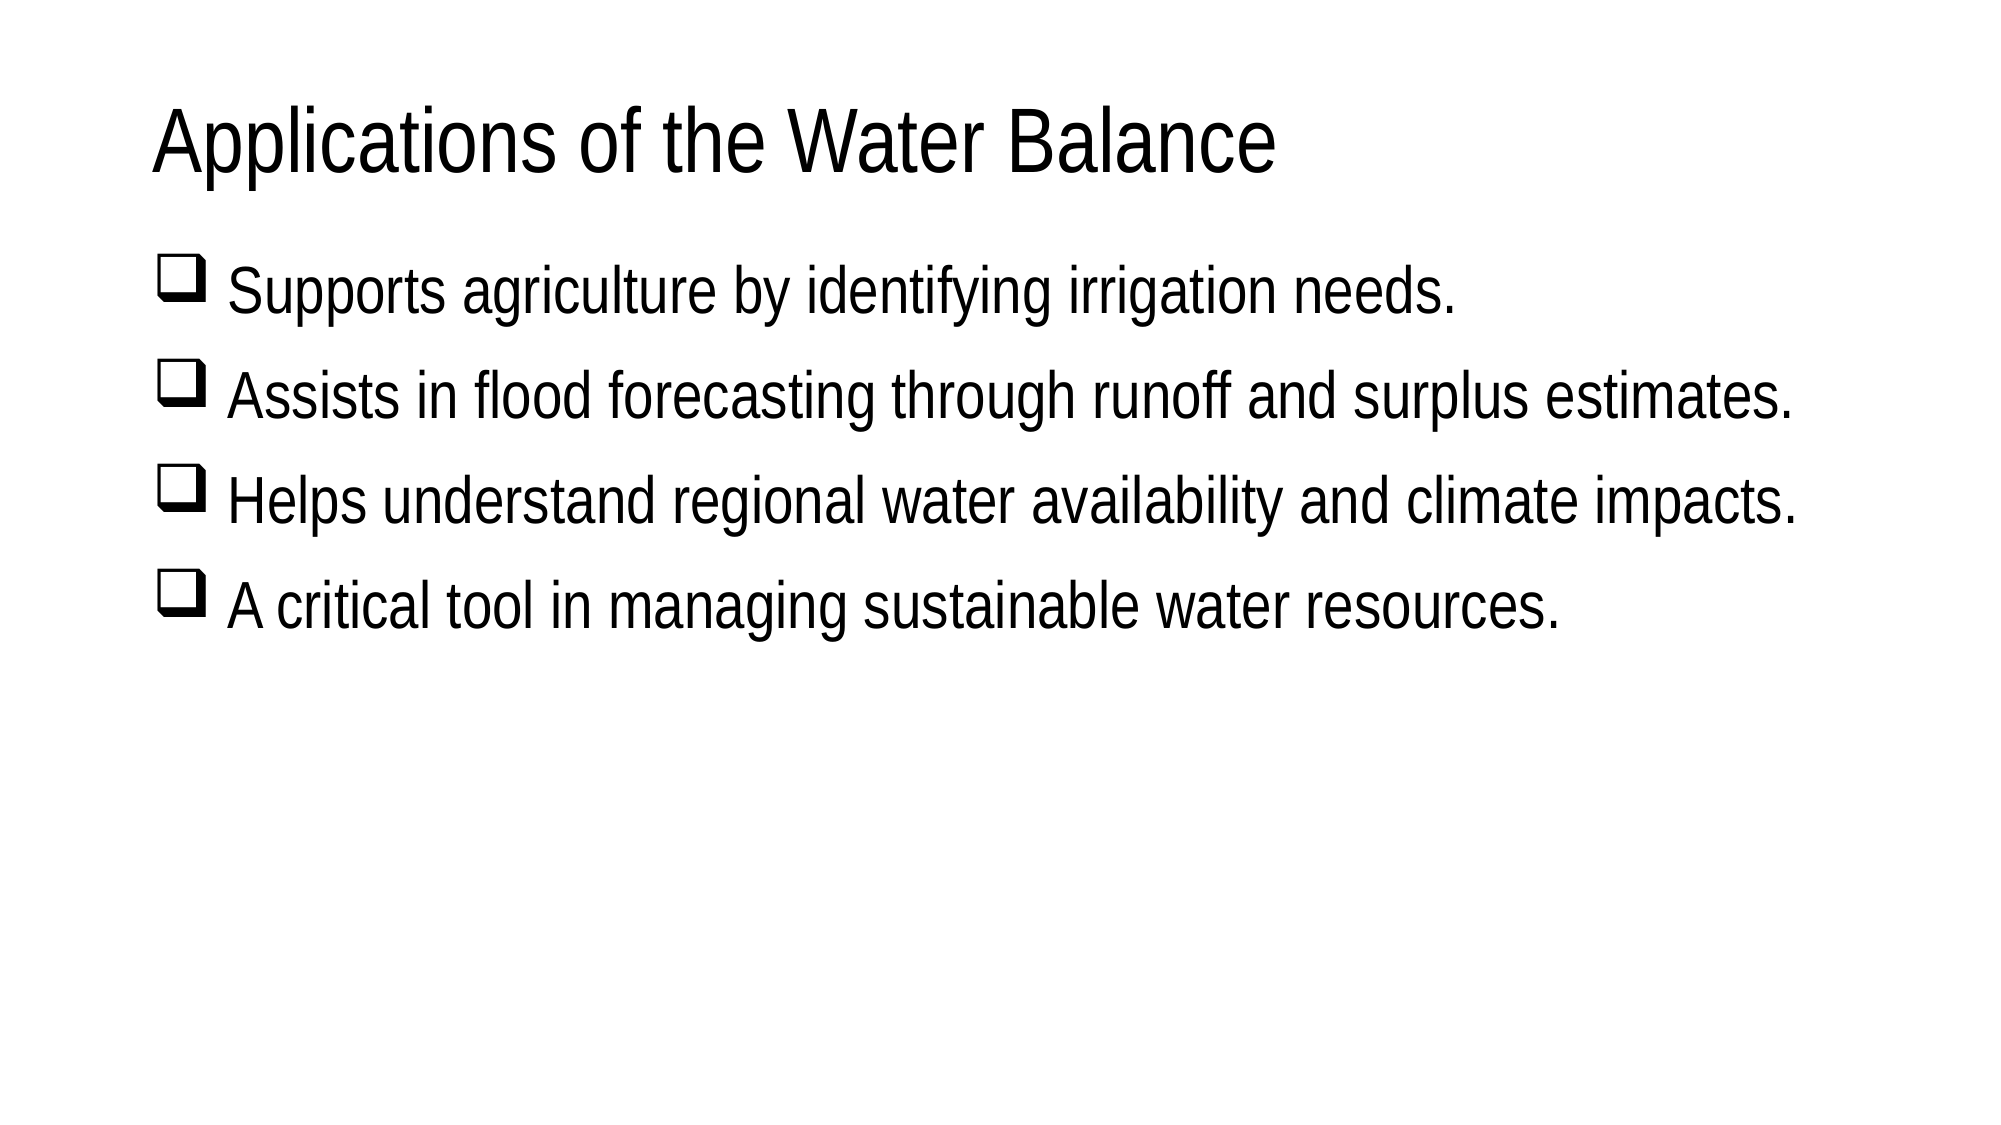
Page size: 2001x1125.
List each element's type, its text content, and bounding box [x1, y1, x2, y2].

title Applications of the Water Balance [137, 59, 1863, 227]
list Supports agriculture by identifying irrigation needs. Assists in flood forecasting through runoff and surplus estimates. Helps understand regional water availability and climate impacts. A critical tool in managing sustainable water resources. [137, 239, 1967, 1044]
